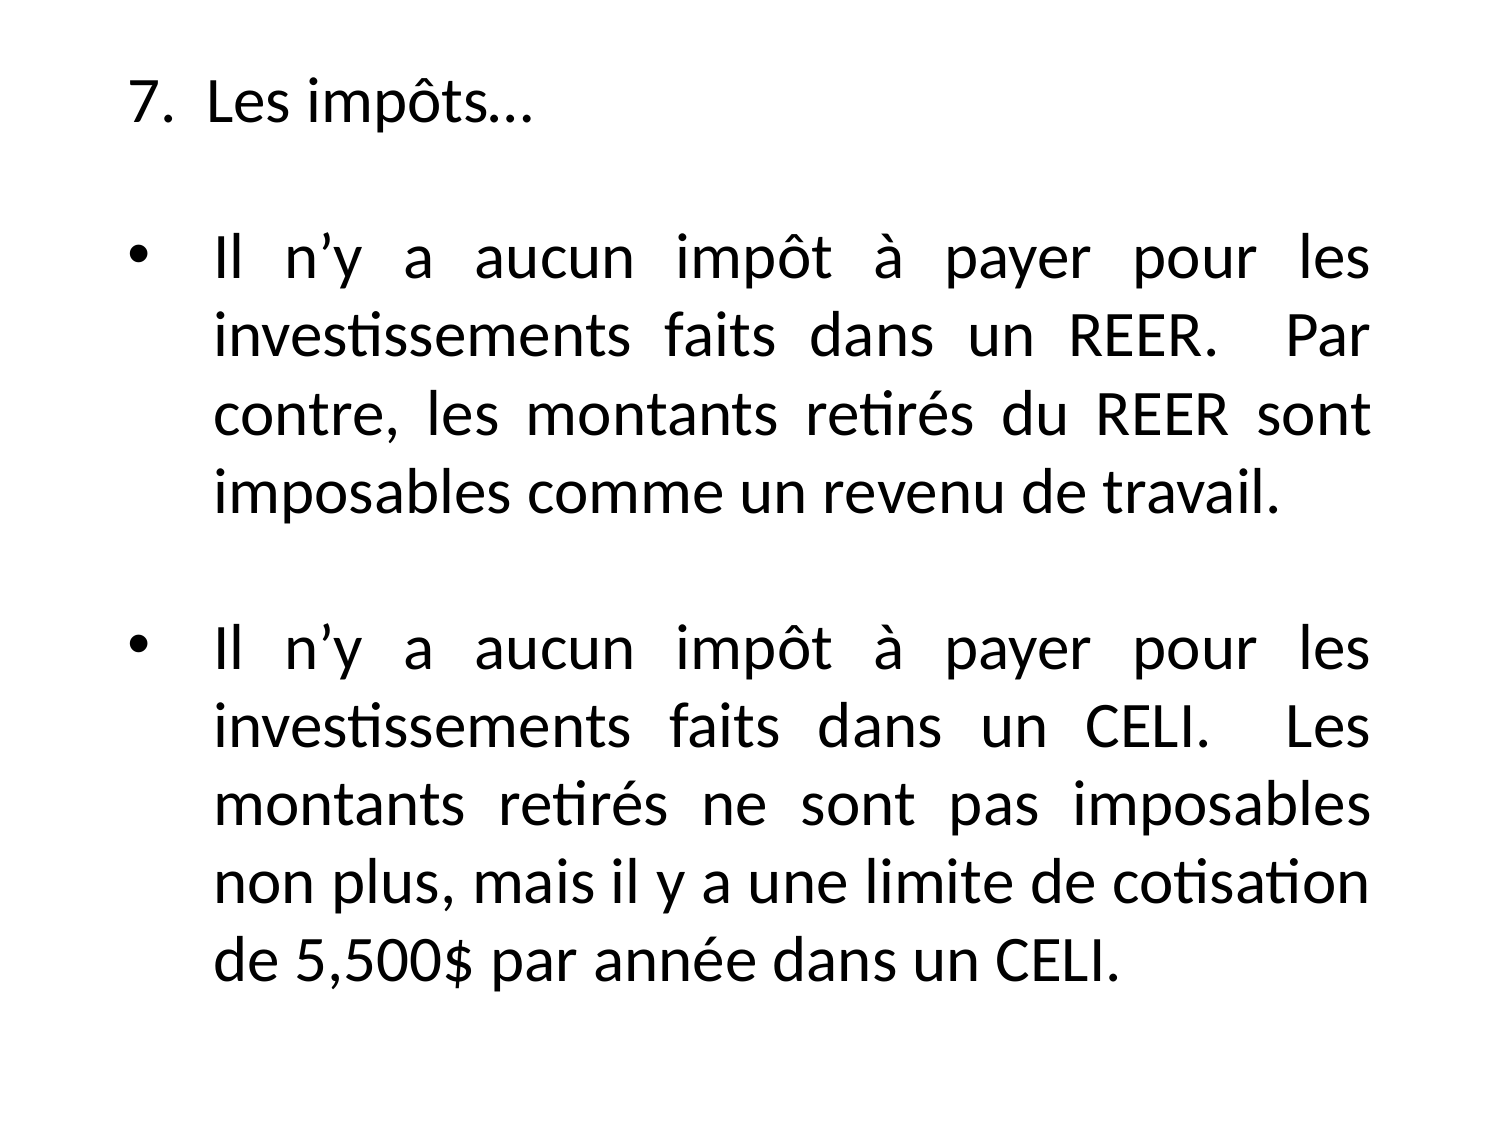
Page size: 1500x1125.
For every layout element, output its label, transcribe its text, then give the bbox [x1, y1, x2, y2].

text_box 7. Les impôts… Il n’y a aucun impôt à payer pour les investissements faits dans un REER. Par contre, les montants retirés du REER sont imposables comme un revenu de travail. Il n’y a aucun impôt à payer pour les investissements faits dans un CELI. Les montants retirés ne sont pas imposables non plus, mais il y a une limite de cotisation de 5,500$ par année dans un CELI. [112, 50, 1388, 1075]
